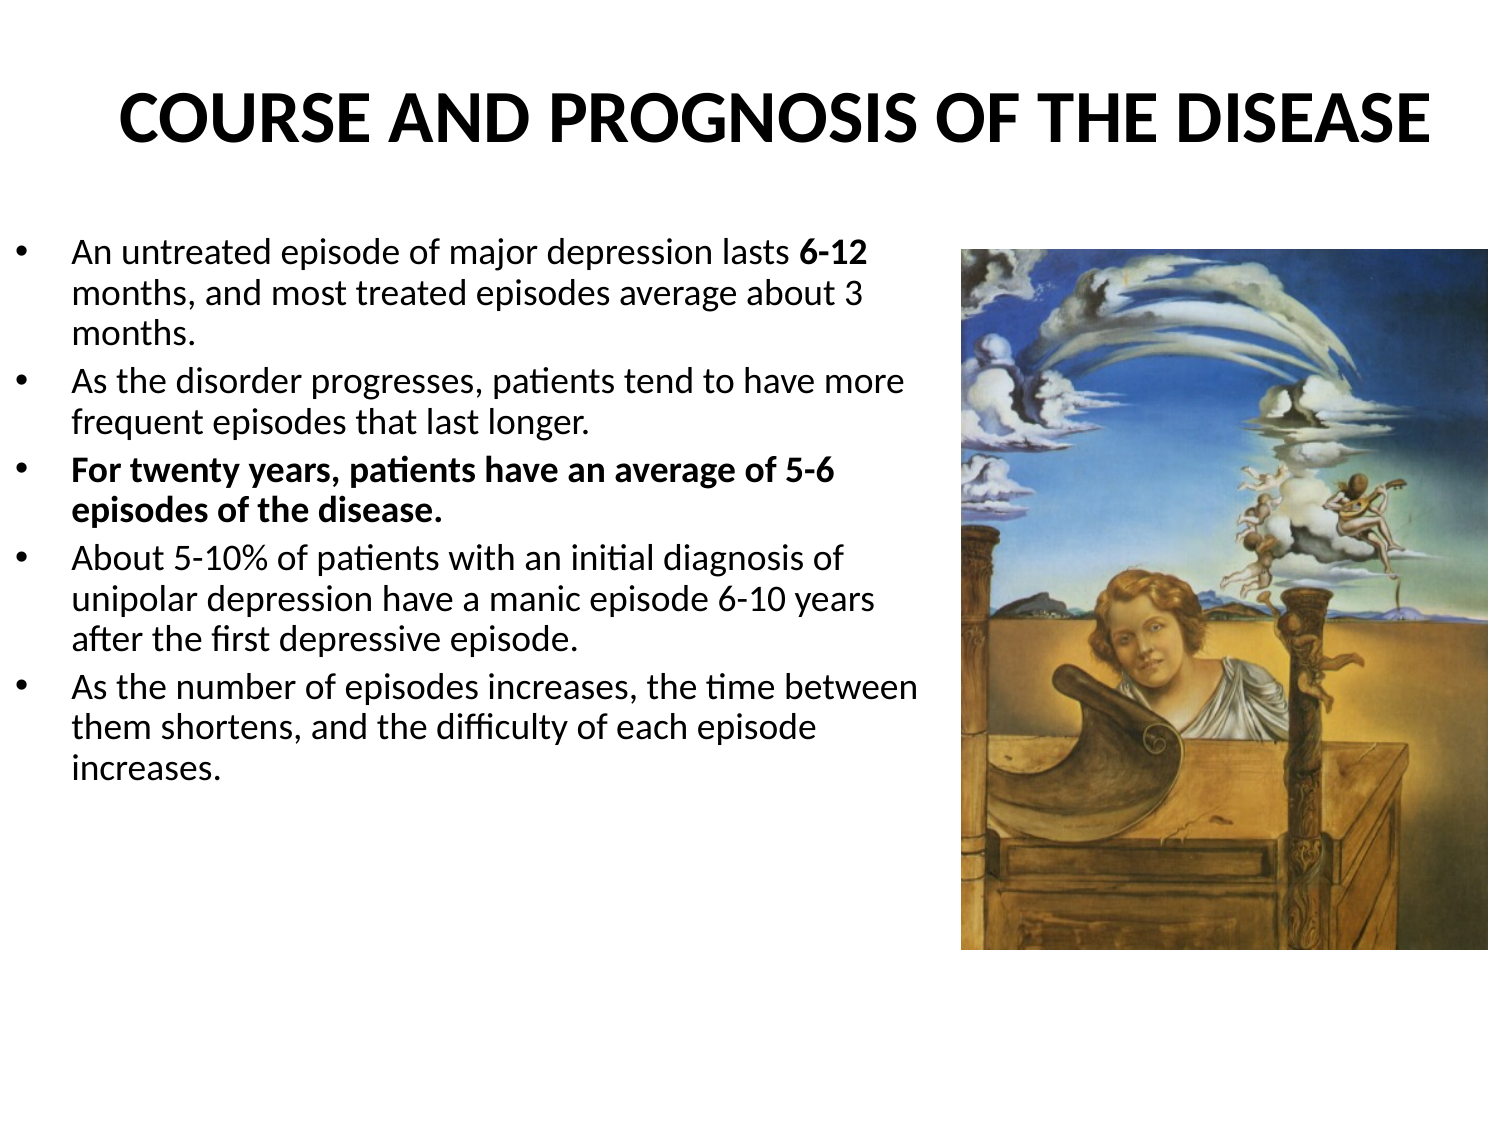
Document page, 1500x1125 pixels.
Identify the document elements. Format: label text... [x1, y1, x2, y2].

title COURSE AND PROGNOSIS OF THE DISEASE [52, 49, 1500, 176]
picture [961, 249, 1488, 951]
list An untreated episode of major depression lasts 6-12 months, and most treated episodes average about 3 months. As the disorder progresses, patients tend to have more frequent episodes that last longer. For twenty years, patients have an average of 5-6 episodes of the disease. About 5-10% of patients with an initial diagnosis of unipolar depression have a manic episode 6-10 years after the first depressive episode. As the number of episodes increases, the time between them shortens, and the difficulty of each episode increases. [0, 224, 963, 1051]
